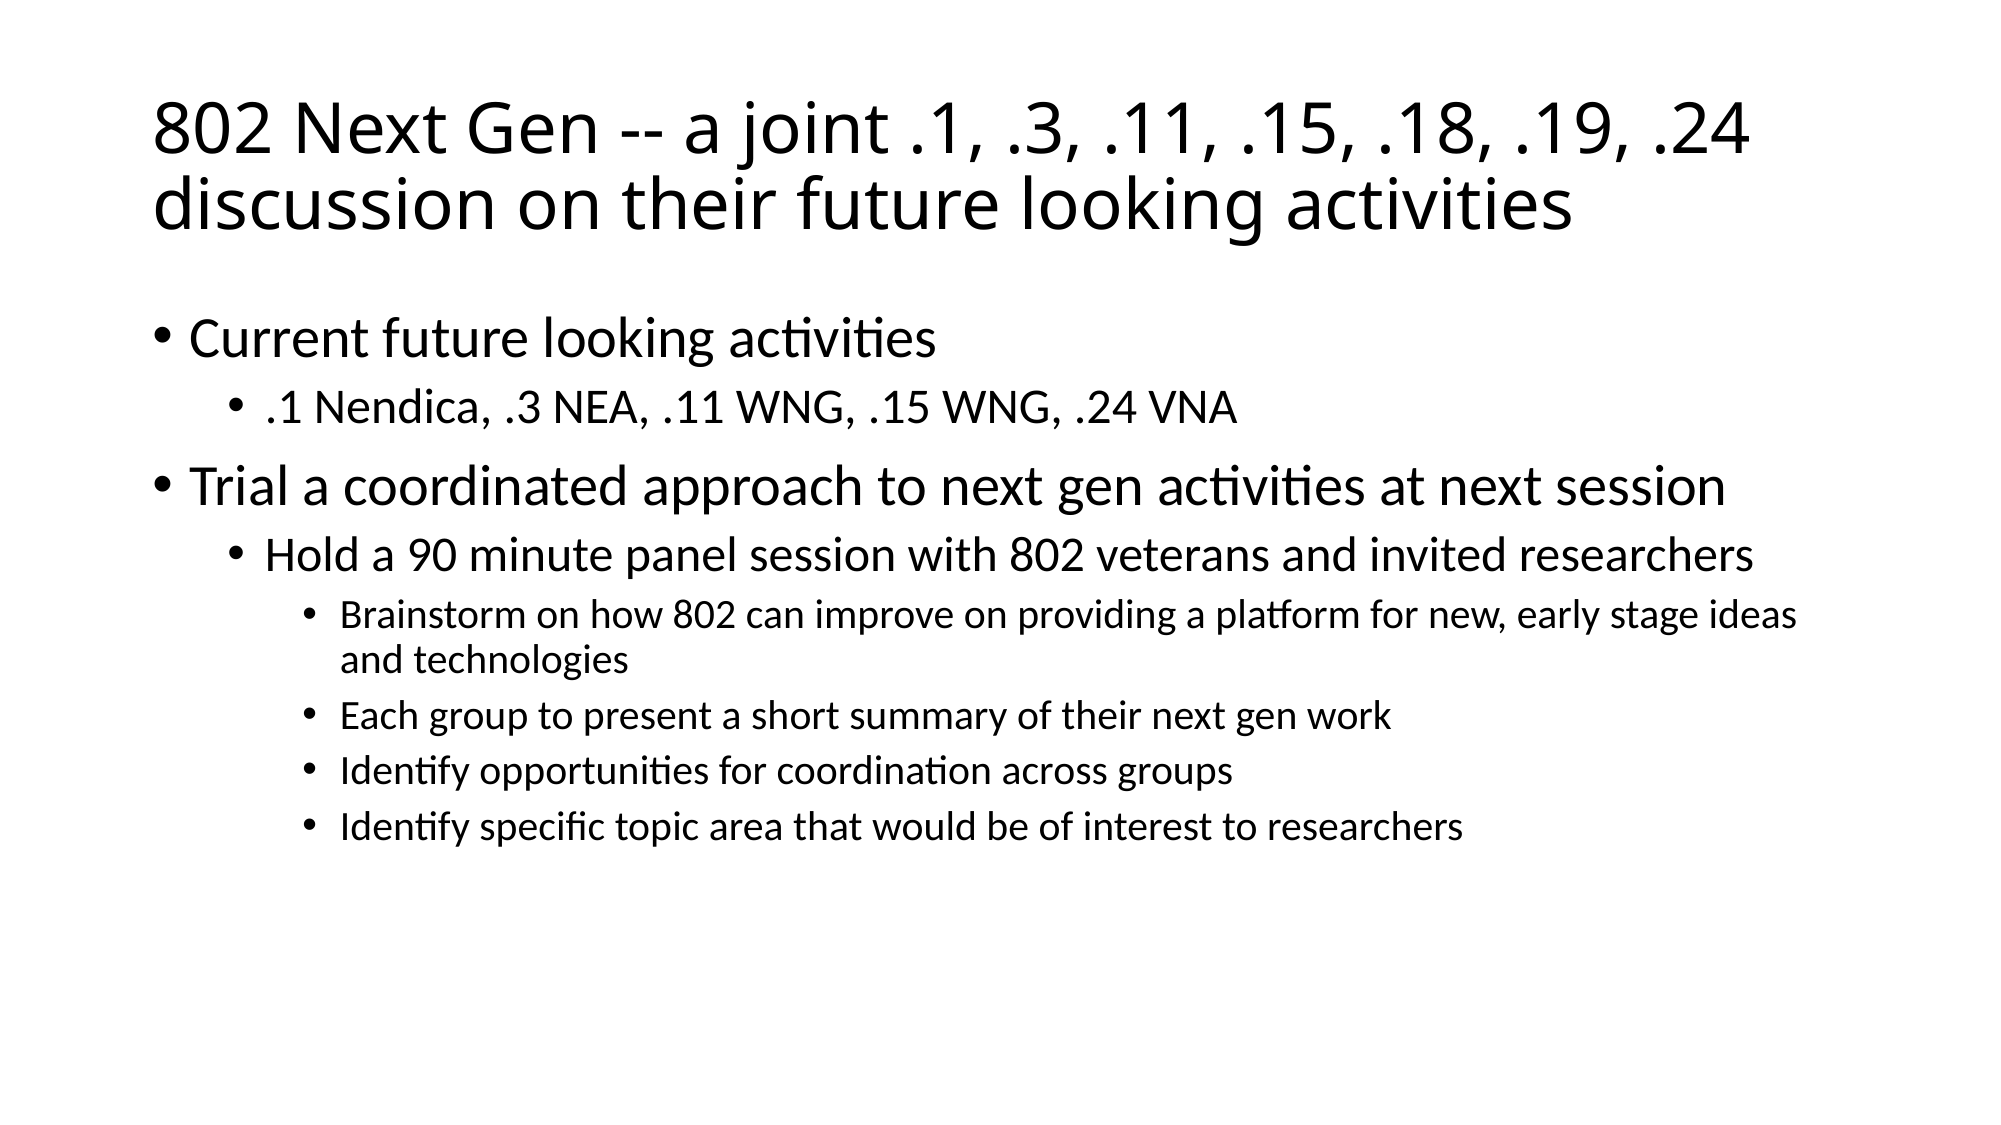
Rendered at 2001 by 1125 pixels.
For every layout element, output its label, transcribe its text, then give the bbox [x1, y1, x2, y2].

title 802 Next Gen -- a joint .1, .3, .11, .15, .18, .19, .24 discussion on their future looking activities [137, 59, 1863, 278]
list Current future looking activities .1 Nendica, .3 NEA, .11 WNG, .15 WNG, .24 VNA Trial a coordinated approach to next gen activities at next session Hold a 90 minute panel session with 802 veterans and invited researchers Brainstorm on how 802 can improve on providing a platform for new, early stage ideas and technologies Each group to present a short summary of their next gen work Identify opportunities for coordination across groups Identify specific topic area that would be of interest to researchers [137, 299, 1863, 1014]
